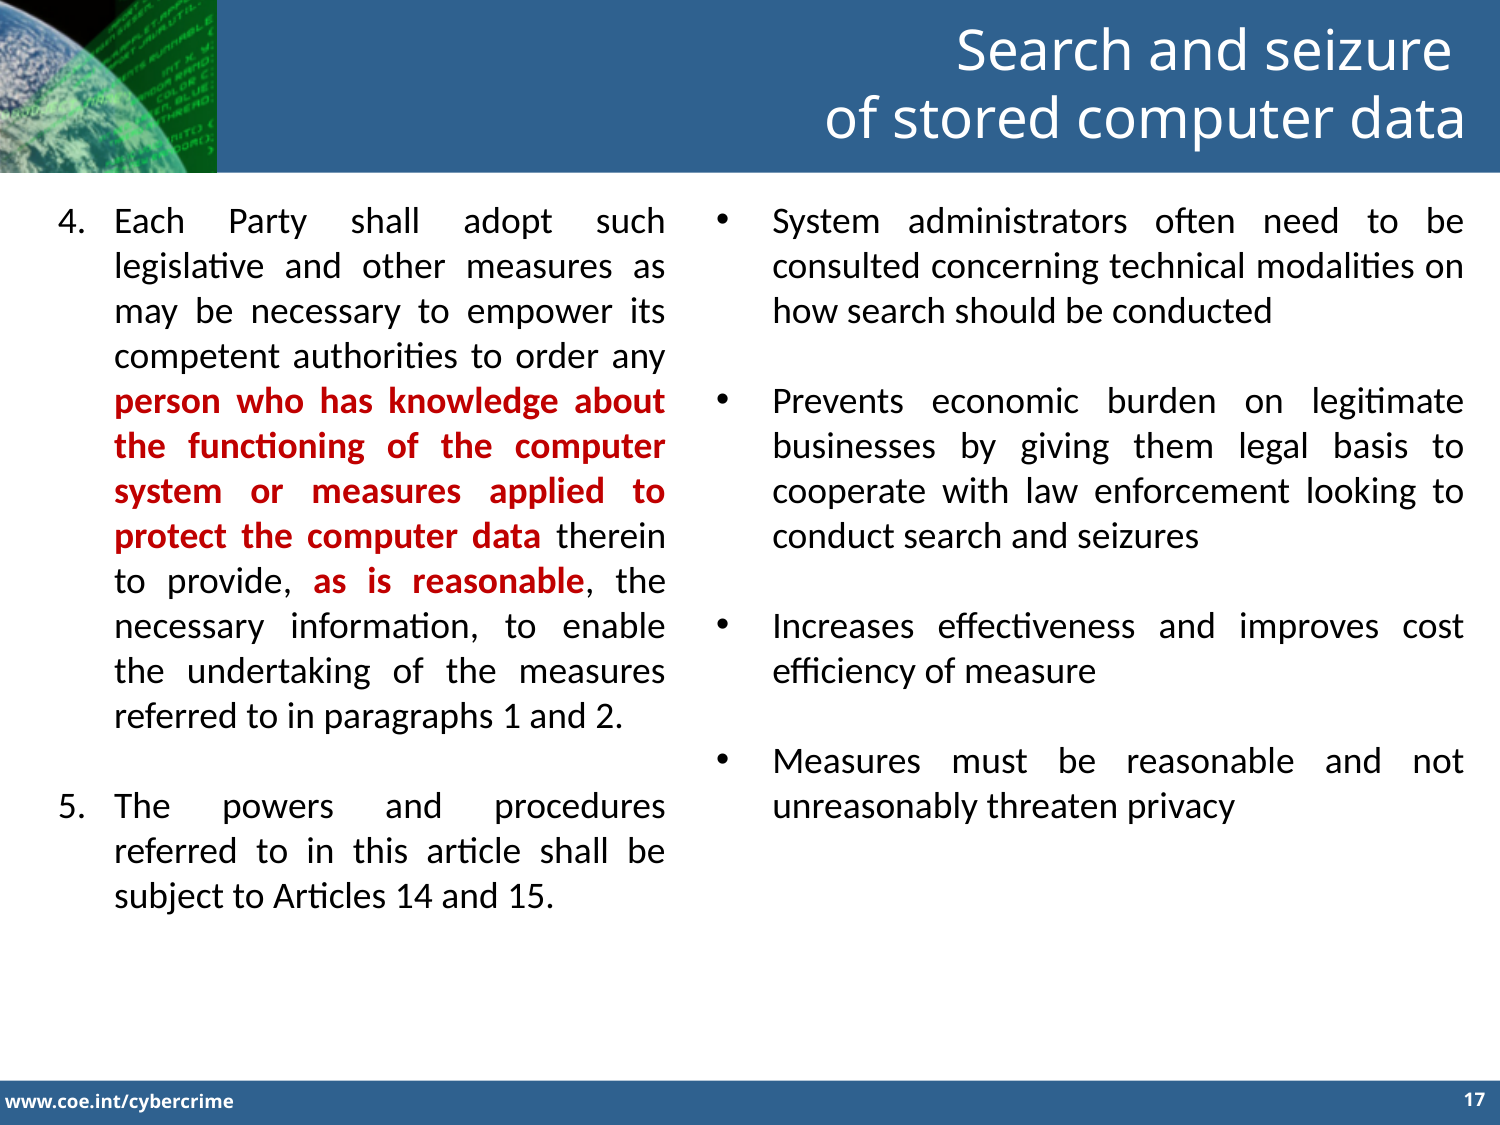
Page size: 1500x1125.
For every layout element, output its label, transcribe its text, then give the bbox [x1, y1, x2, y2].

picture [0, 0, 217, 173]
text_box Each Party shall adopt such legislative and other measures as may be necessary to empower its competent authorities to order any person who has knowledge about the functioning of the computer system or measures applied to protect the computer data therein to provide, as is reasonable, the necessary information, to enable the undertaking of the measures referred to in paragraphs 1 and 2. The powers and procedures referred to in this article shall be subject to Articles 14 and 15. [43, 188, 682, 924]
text_box System administrators often need to be consulted concerning technical modalities on how search should be conducted Prevents economic burden on legitimate businesses by giving them legal basis to cooperate with law enforcement looking to conduct search and seizures Increases effectiveness and improves cost efficiency of measure Measures must be reasonable and not unreasonably threaten privacy [701, 188, 1480, 834]
text_box Search and seizure of stored computer data [230, 7, 1483, 157]
